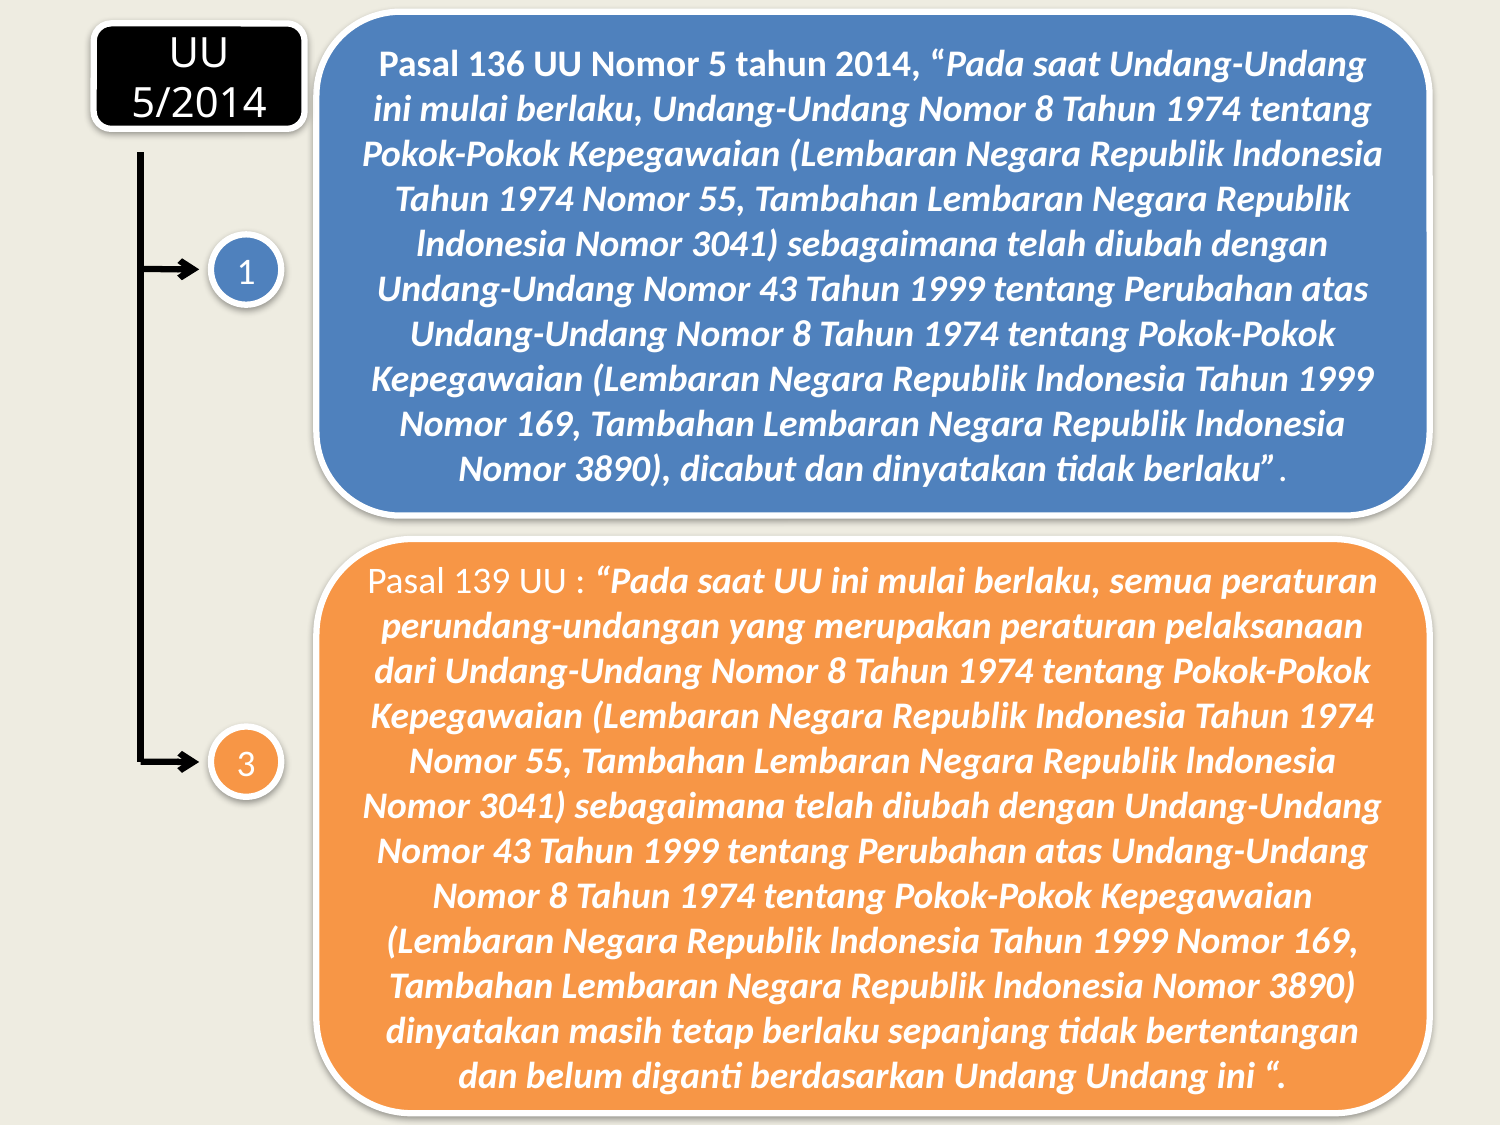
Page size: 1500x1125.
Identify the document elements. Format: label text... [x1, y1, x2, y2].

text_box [93, 23, 305, 763]
text_box 3 [209, 771, 284, 800]
text_box Pasal 136 UU Nomor 5 tahun 2014, “Pada saat Undang-Undang ini mulai berlaku, Undang-Undang Nomor 8 Tahun 1974 tentang Pokok-Pokok Kepegawaian (Lembaran Negara Republik lndonesia Tahun 1974 Nomor 55, Tambahan Lembaran Negara Republik lndonesia Nomor 3041) sebagaimana telah diubah dengan Undang-Undang Nomor 43 Tahun 1999 tentang Perubahan atas Undang-Undang Nomor 8 Tahun 1974 tentang Pokok-Pokok Kepegawaian (Lembaran Negara Republik lndonesia Tahun 1999 Nomor 169, Tambahan Lembaran Negara Republik lndonesia Nomor 3890), dicabut dan dinyatakan tidak berlaku”. [313, 8, 1433, 519]
text_box Pasal 139 UU : “Pada saat UU ini mulai berlaku, semua peraturan perundang-undangan yang merupakan peraturan pelaksanaan dari Undang-Undang Nomor 8 Tahun 1974 tentang Pokok-Pokok Kepegawaian (Lembaran Negara Republik Indonesia Tahun 1974 Nomor 55, Tambahan Lembaran Negara Republik lndonesia Nomor 3041) sebagaimana telah diubah dengan Undang-Undang Nomor 43 Tahun 1999 tentang Perubahan atas Undang-Undang Nomor 8 Tahun 1974 tentang Pokok-Pokok Kepegawaian (Lembaran Negara Republik lndonesia Tahun 1999 Nomor 169, Tambahan Lembaran Negara Republik lndonesia Nomor 3890) dinyatakan masih tetap berlaku sepanjang tidak bertentangan dan belum diganti berdasarkan Undang Undang ini “. [313, 535, 1433, 1117]
